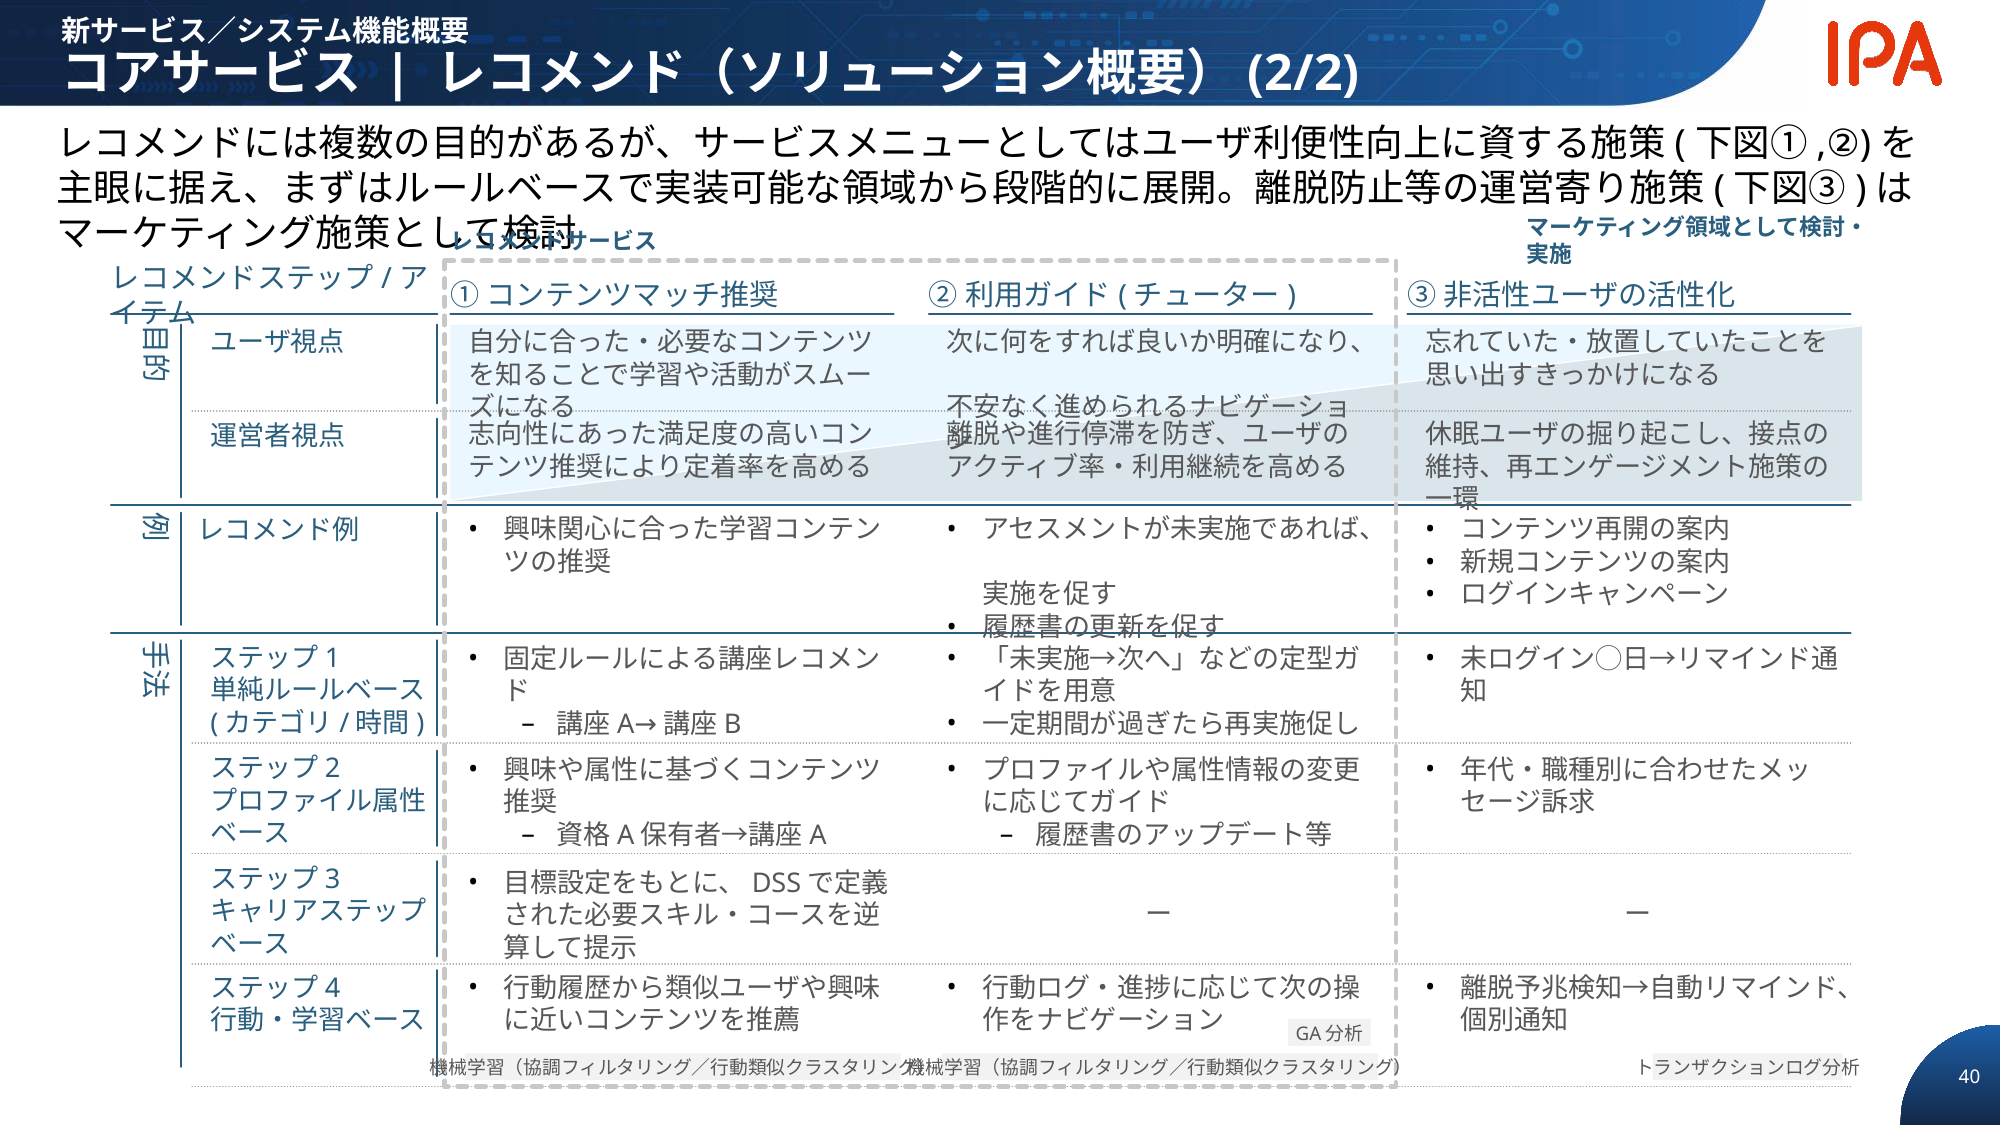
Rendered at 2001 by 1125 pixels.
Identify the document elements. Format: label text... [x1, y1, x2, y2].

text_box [110, 276, 438, 315]
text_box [928, 276, 1373, 315]
picture [0, 0, 1805, 108]
text_box マーケティング領域として検討・実施 [1526, 212, 1870, 268]
picture [1828, 21, 1942, 86]
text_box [110, 324, 1863, 1095]
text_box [1407, 276, 1851, 315]
text_box 新サービス／システム機能概要 コアサービス | レコメンド（ソリューション概要）(2/2) [61, 16, 1794, 92]
text_box [443, 259, 1397, 324]
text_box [450, 276, 894, 315]
text_box レコメンドには複数の目的があるが、サービスメニューとしてはユーザ利便性向上に資する施策(下図①,②)を主眼に据え、まずはルールベースで実装可能な領域から段階的に展開。離脱防止等の運営寄り施策(下図③)はマーケティング施策として検討 [56, 118, 1940, 216]
text_box レコメンドサービス [450, 226, 794, 254]
